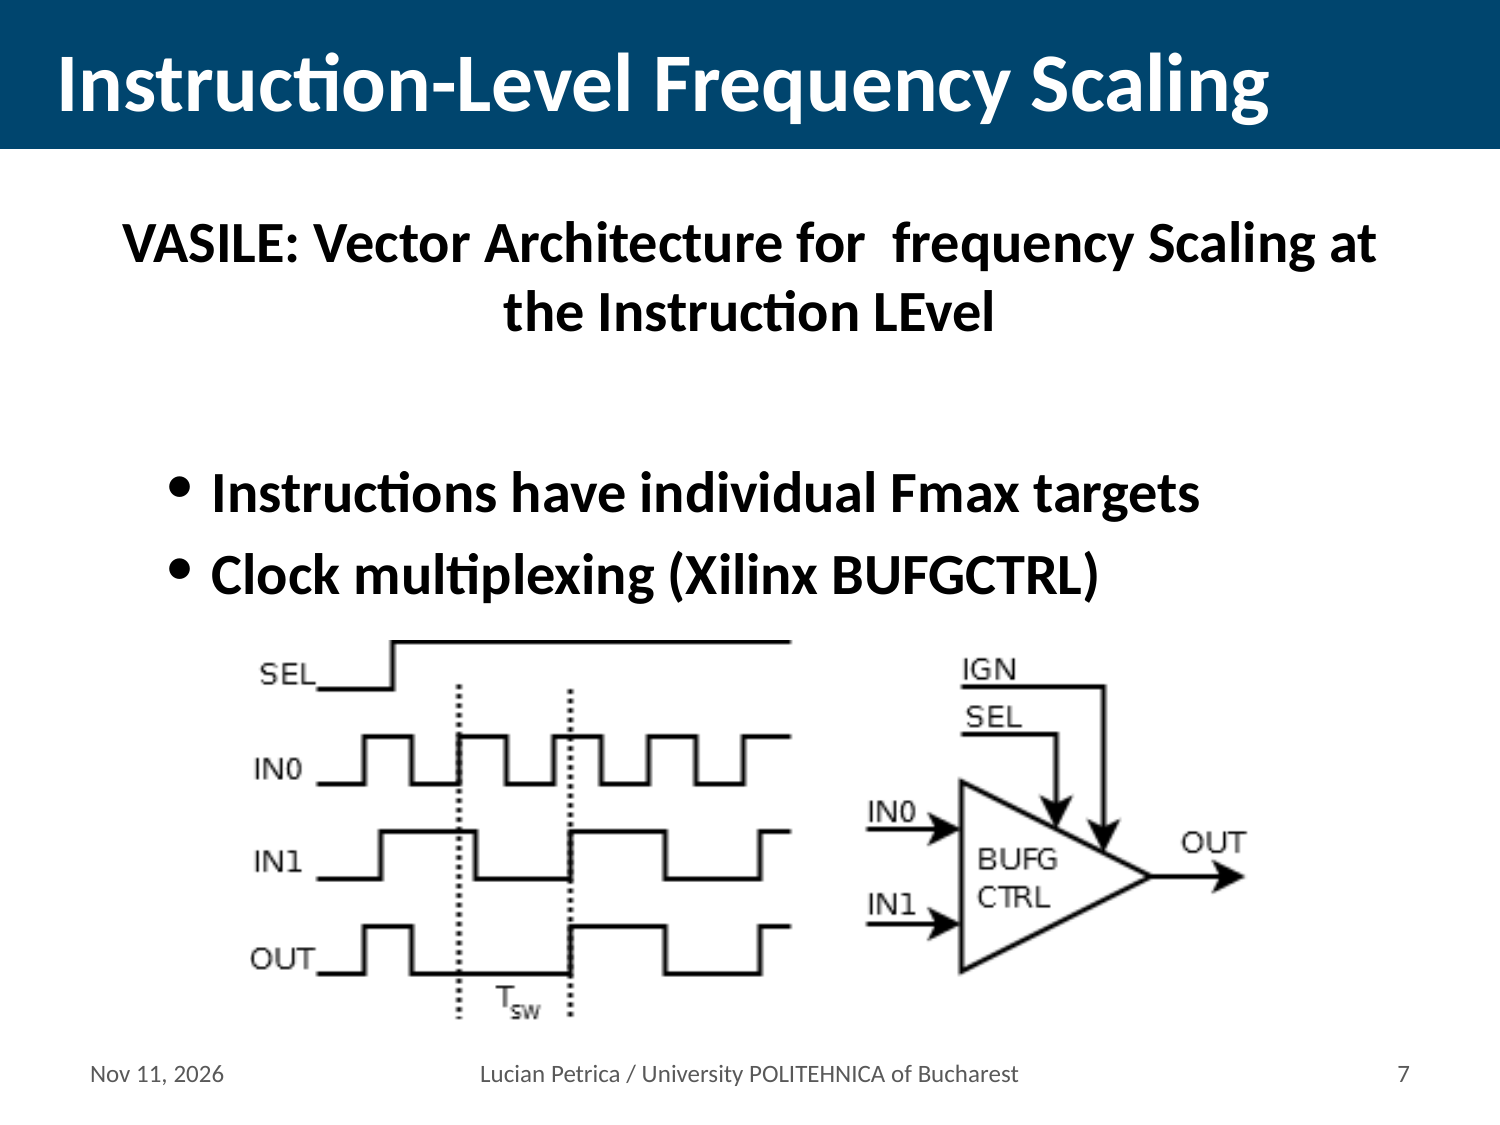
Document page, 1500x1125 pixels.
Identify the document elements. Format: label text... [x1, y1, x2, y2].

list VASILE: Vector Architecture for frequency Scaling at the Instruction LEvel Instructions have individual Fmax targets Clock multiplexing (Xilinx BUFGCTRL) [75, 196, 1425, 622]
picture [250, 640, 1250, 1022]
footer Lucian Petrica / University POLITEHNICA of Bucharest [277, 1042, 1223, 1103]
slide_number 11-Mar-15 [75, 1042, 254, 1103]
slide_number 6 [1246, 1042, 1425, 1103]
title Instruction-Level Frequency Scaling [41, 15, 1459, 142]
